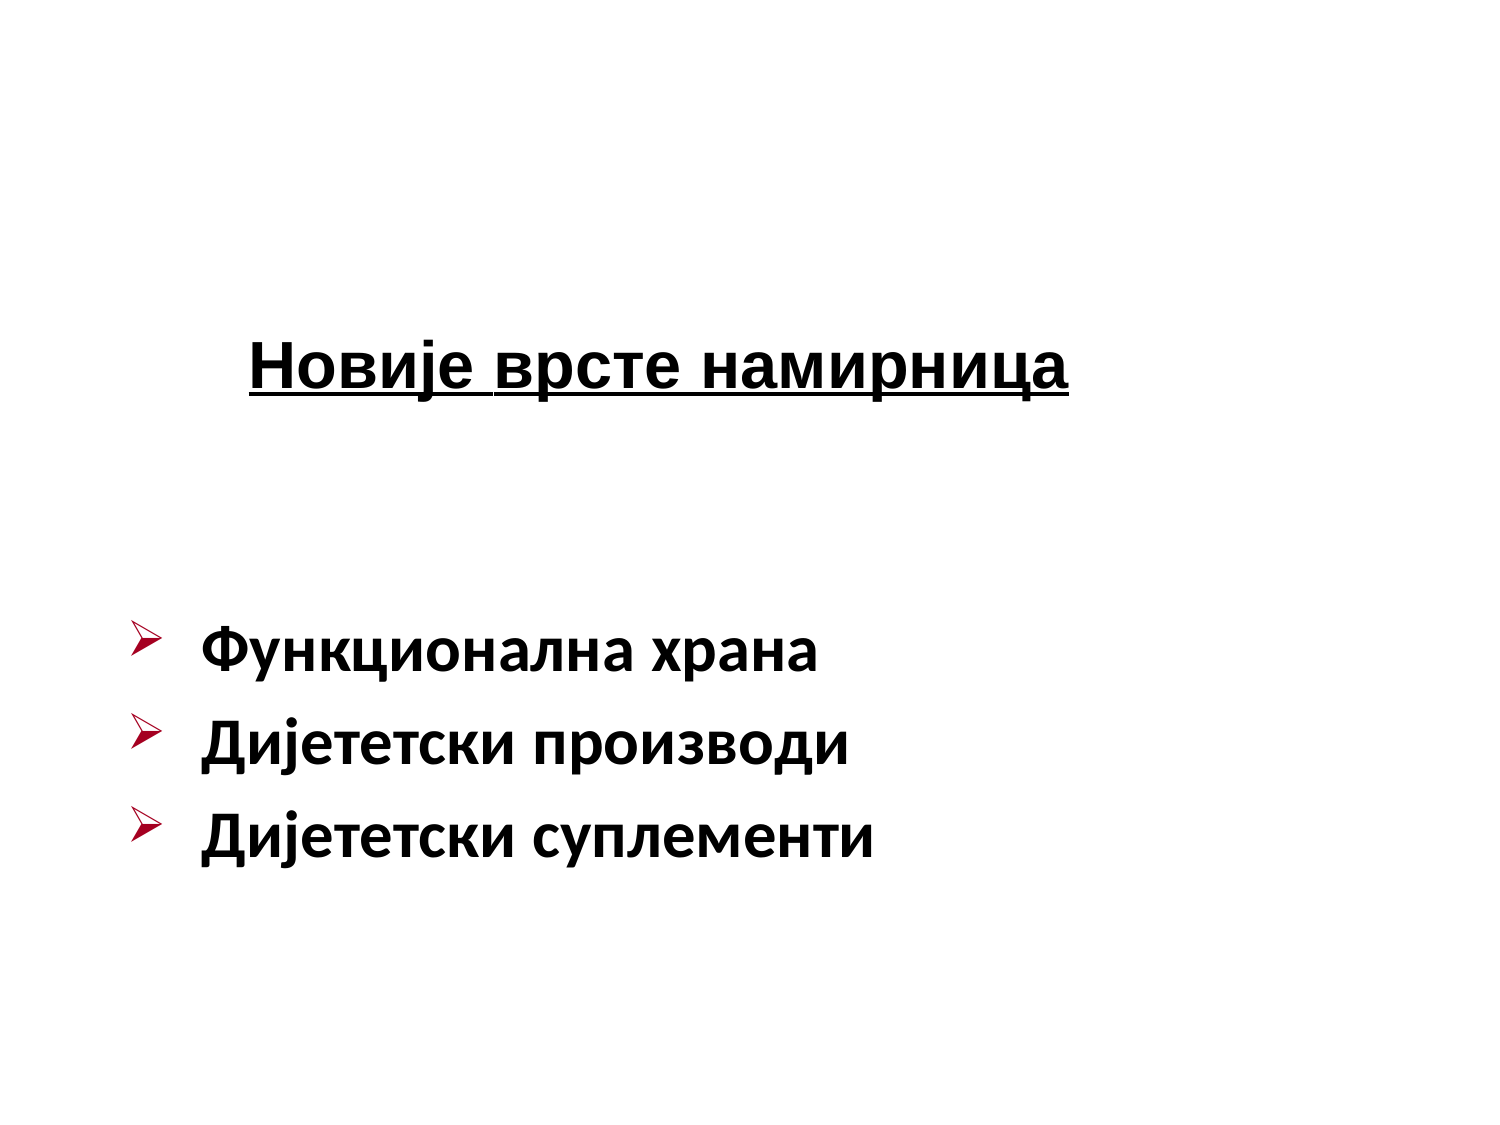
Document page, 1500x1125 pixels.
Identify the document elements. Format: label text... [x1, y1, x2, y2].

text_box Функционална храна Дијететски производи Дијететски суплементи [112, 538, 1463, 816]
text_box Новије врсте намирница [233, 314, 1084, 409]
